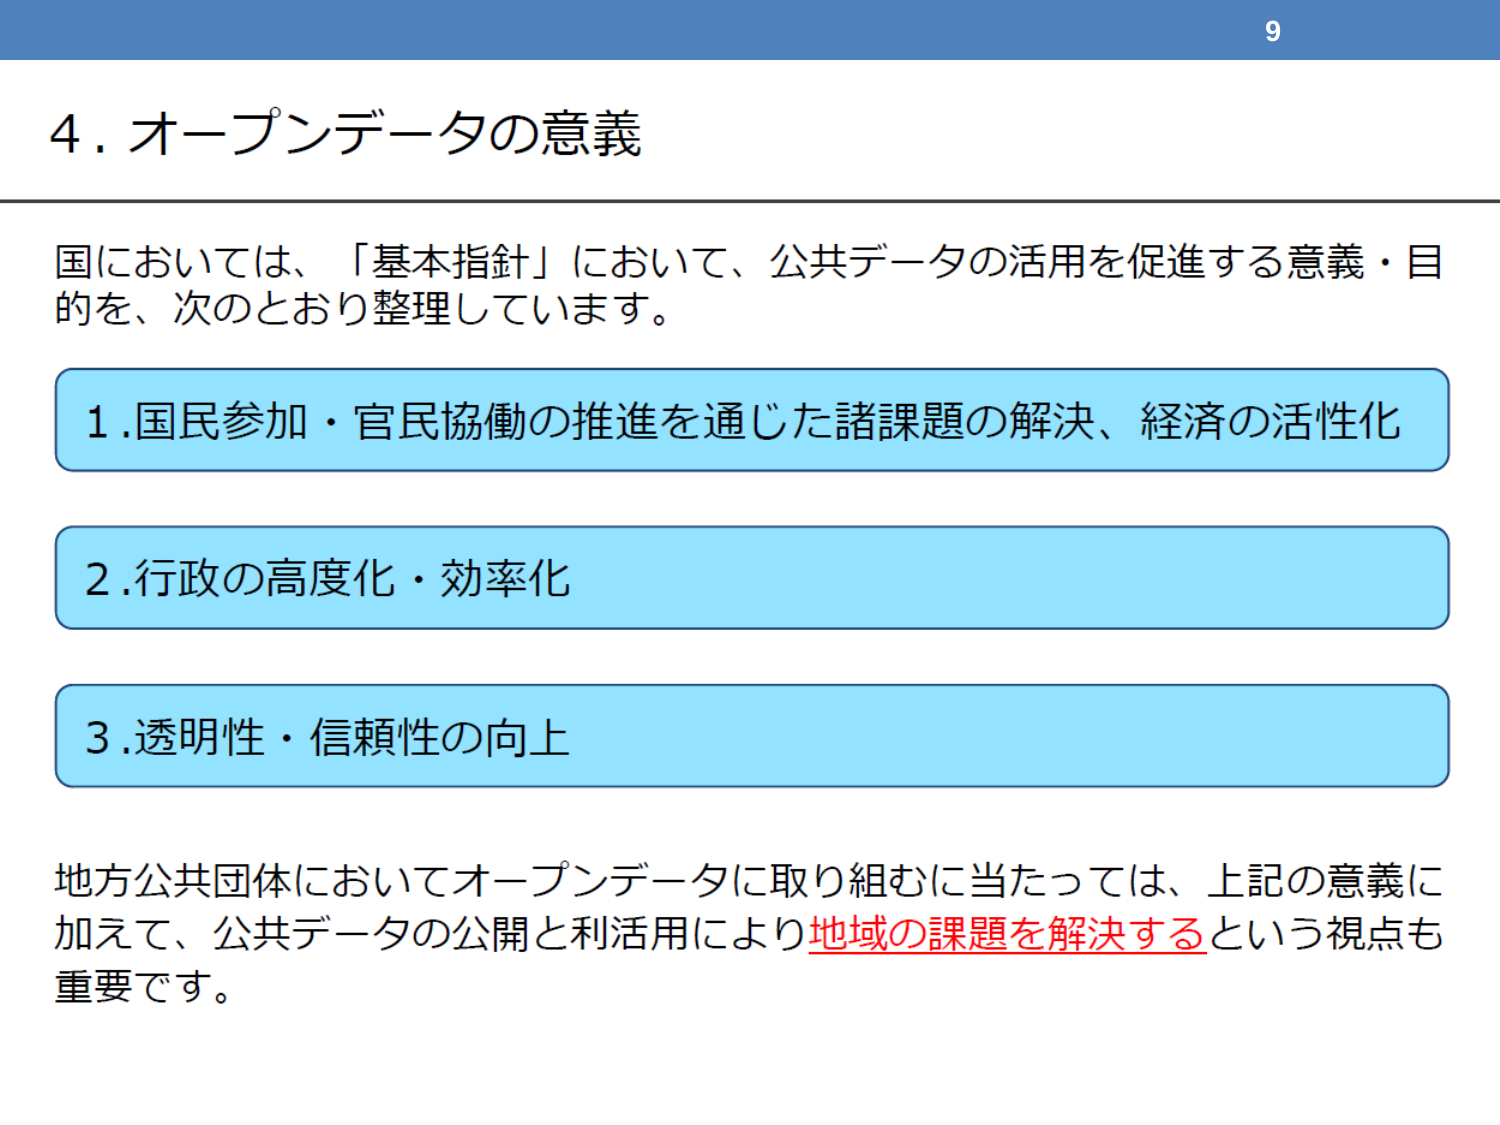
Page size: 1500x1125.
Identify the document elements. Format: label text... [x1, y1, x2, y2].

picture [0, 101, 1500, 1041]
slide_number 9 [1250, 3, 1425, 57]
